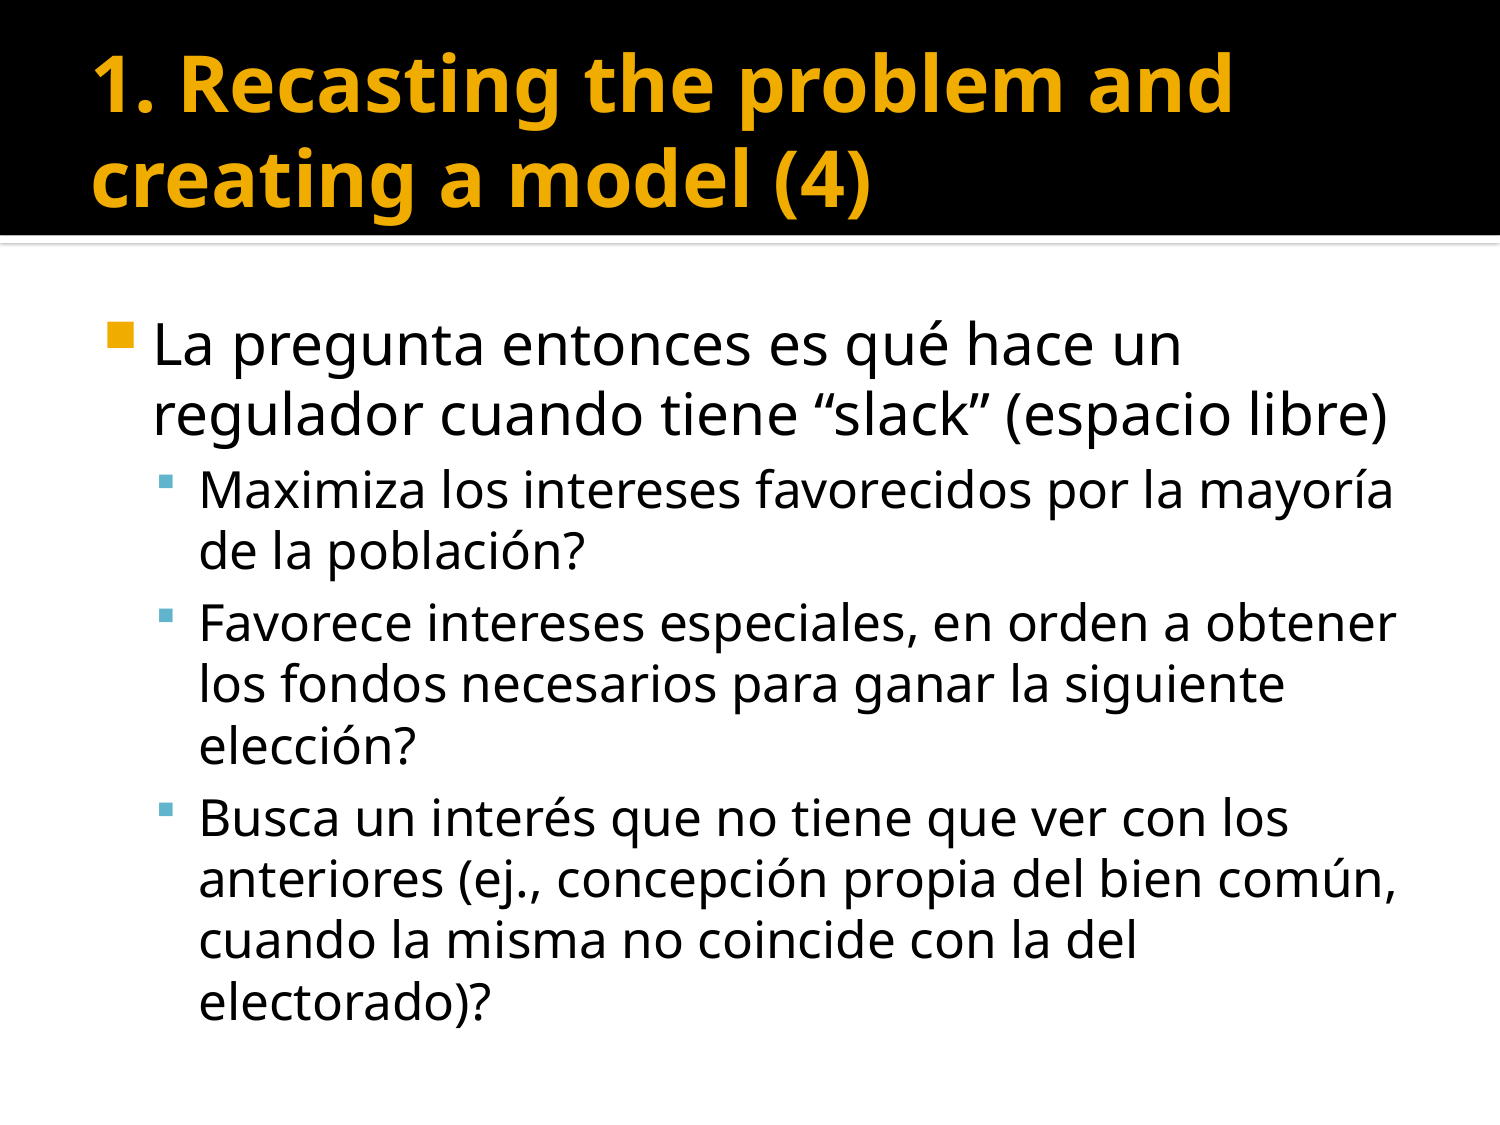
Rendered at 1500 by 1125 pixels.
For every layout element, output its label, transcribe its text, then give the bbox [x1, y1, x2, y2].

list La pregunta entonces es qué hace un regulador cuando tiene “slack” (espacio libre) Maximiza los intereses favorecidos por la mayoría de la población? Favorece intereses especiales, en orden a obtener los fondos necesarios para ganar la siguiente elección? Busca un interés que no tiene que ver con los anteriores (ej., concepción propia del bien común, cuando la misma no coincide con la del electorado)? [75, 291, 1425, 1050]
title 1. Recasting the problem and creating a model (4) [75, 25, 1425, 231]
